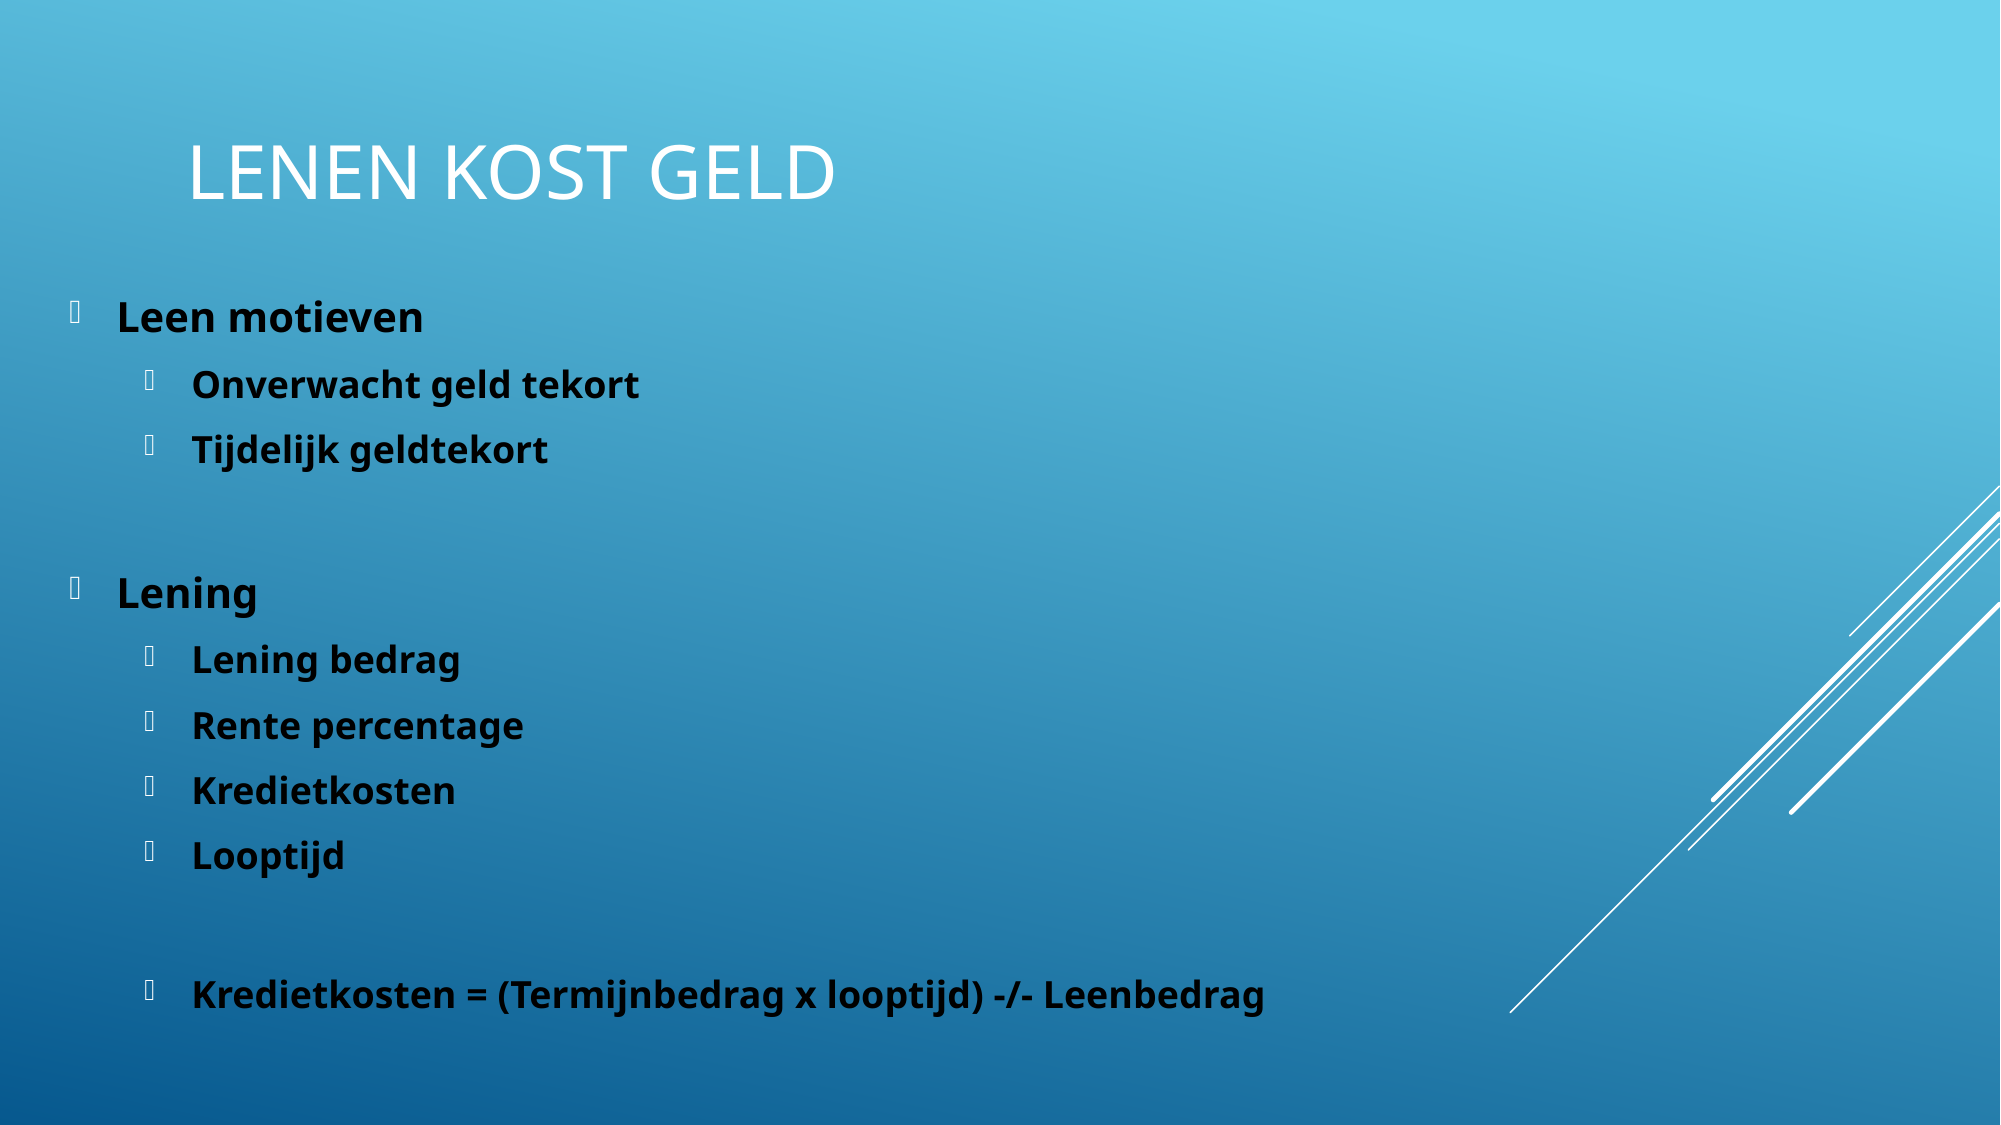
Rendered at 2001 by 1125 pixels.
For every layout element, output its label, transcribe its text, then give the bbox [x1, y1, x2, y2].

list Leen motieven Onverwacht geld tekort Tijdelijk geldtekort Lening Lening bedrag Rente percentage Kredietkosten Looptijd Kredietkosten = (Termijnbedrag x looptijd) -/- Leenbedrag [54, 293, 1894, 1079]
title Lenen kost geld [170, 46, 1571, 293]
